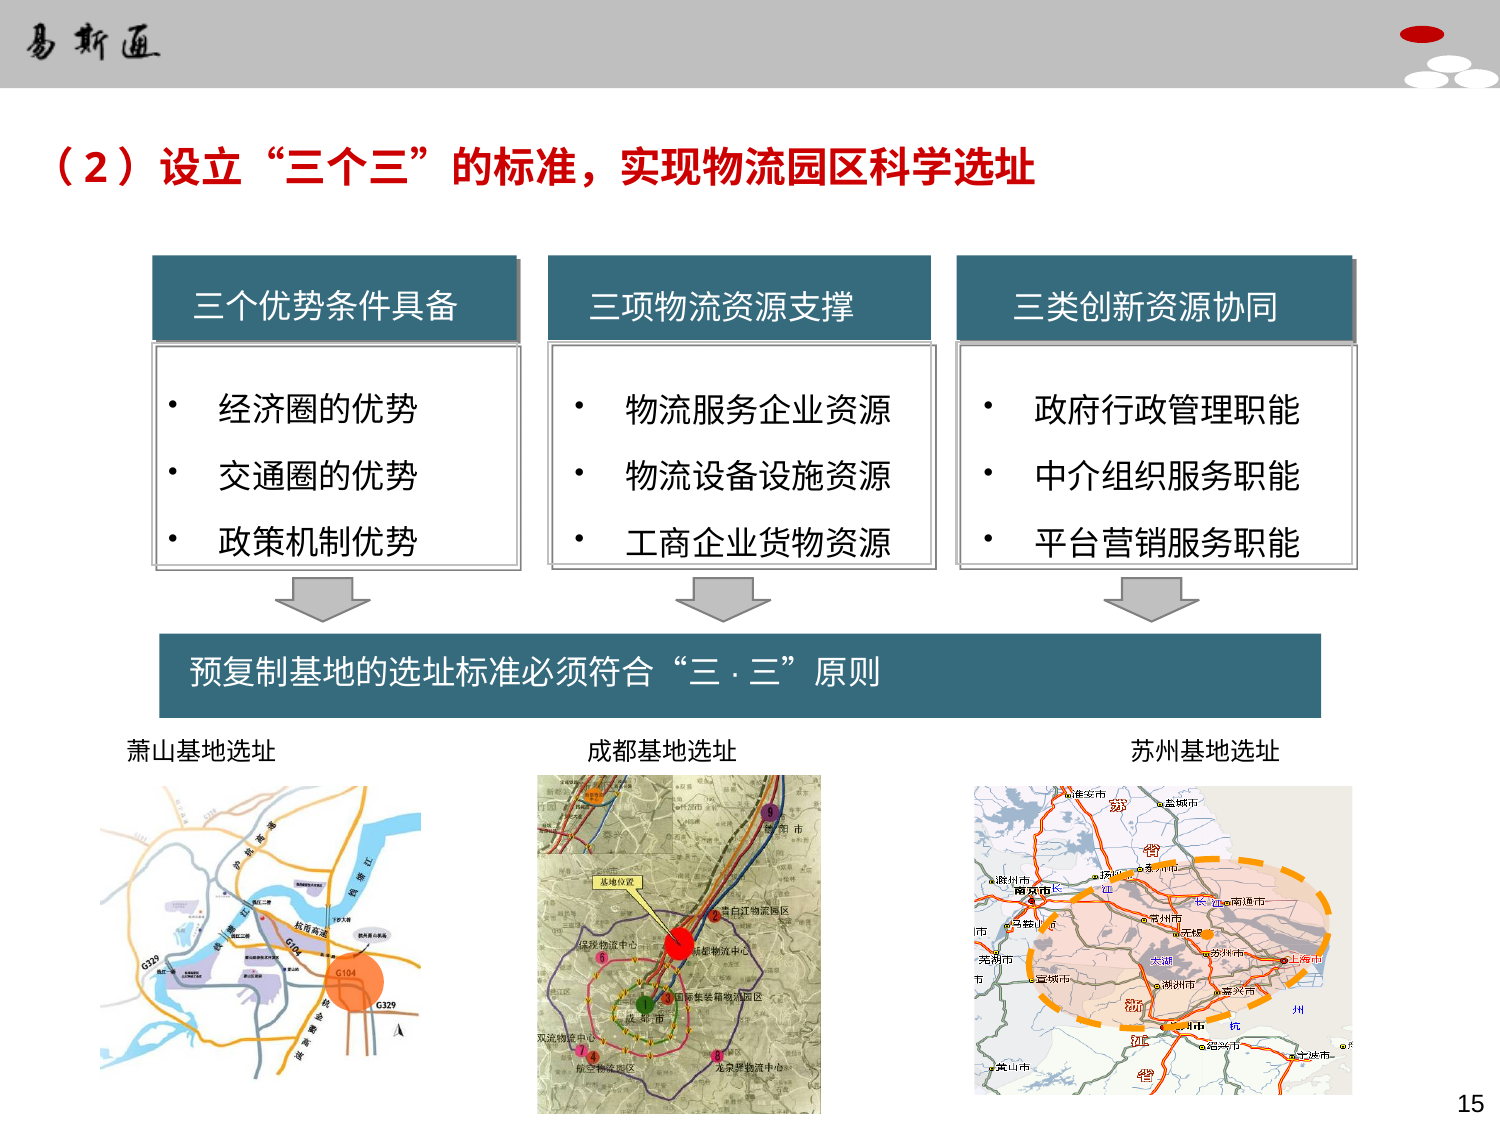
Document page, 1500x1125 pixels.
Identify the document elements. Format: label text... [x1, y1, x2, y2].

text_box [152, 255, 517, 340]
text_box [152, 342, 517, 566]
text_box [956, 255, 1353, 340]
text_box [675, 578, 771, 622]
text_box [956, 341, 1353, 564]
picture [16, 16, 167, 72]
text_box [548, 346, 931, 564]
text_box 萧山基地选址 [112, 727, 307, 773]
picture [537, 774, 822, 1114]
text_box 物流服务企业资源 物流设备设施资源 工商企业货物资源 [559, 361, 937, 570]
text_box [547, 255, 932, 341]
text_box 三类创新资源协同 [1012, 267, 1353, 324]
text_box 成都基地选址 [572, 727, 762, 773]
text_box 苏州基地选址 [1116, 727, 1317, 773]
text_box 政府行政管理职能 中介组织服务职能 平台营销服务职能 [968, 361, 1347, 570]
slide_number 14 [1435, 1049, 1500, 1125]
text_box （2）设立“三个三”的标准，实现物流园区科学选址 [17, 113, 1187, 213]
text_box [1103, 578, 1200, 622]
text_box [974, 786, 1353, 1096]
text_box [275, 578, 371, 622]
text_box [100, 786, 421, 1083]
text_box 三个优势条件具备 [192, 267, 514, 324]
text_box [159, 633, 1322, 719]
text_box 经济圈的优势 交通圈的优势 政策机制优势 [153, 361, 531, 569]
